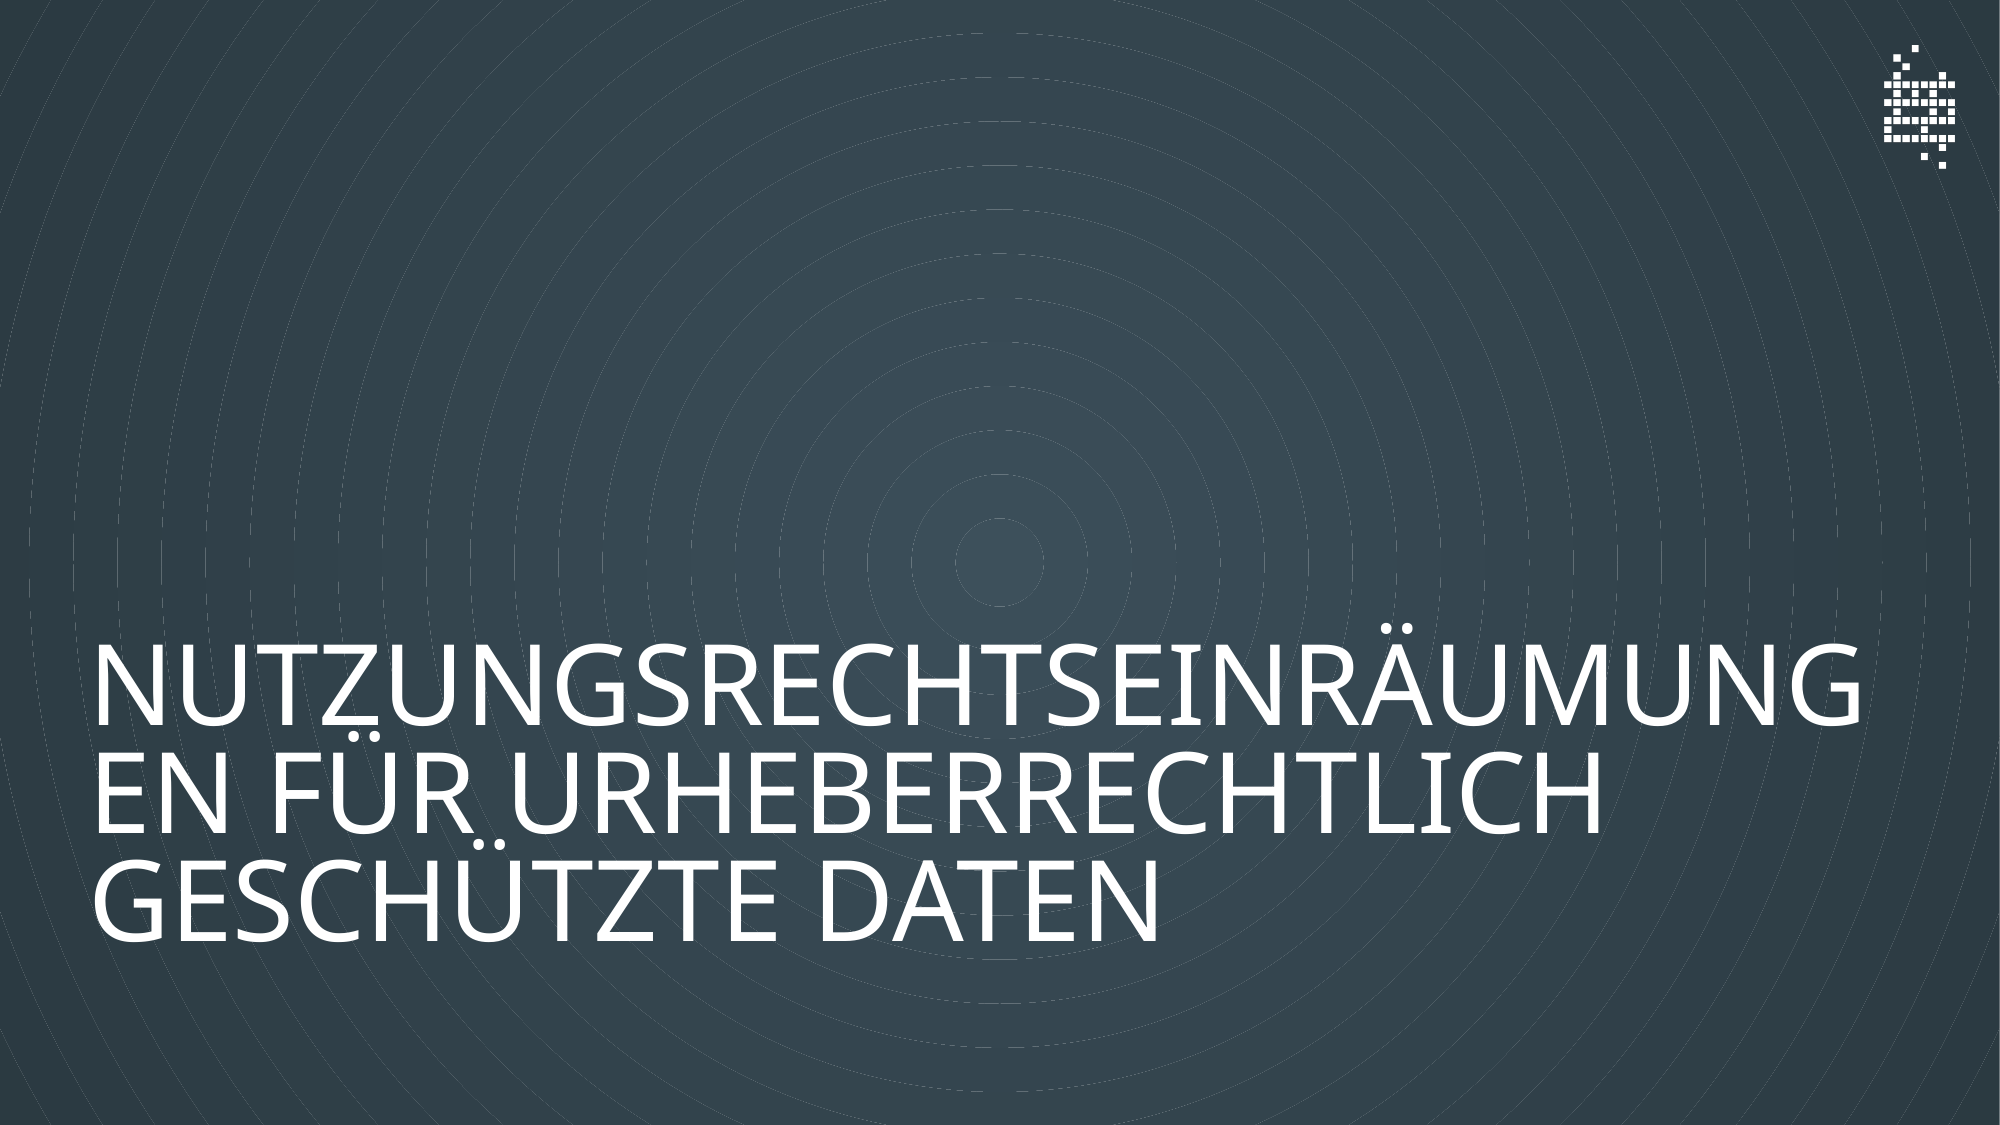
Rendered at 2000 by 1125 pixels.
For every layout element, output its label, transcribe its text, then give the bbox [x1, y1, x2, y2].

text_box Nutzungsrechtseinräumungen für urheberrechtlich geschützte daten [88, 639, 1895, 985]
picture [1884, 45, 1955, 169]
text_box [0, 0, 2000, 1125]
